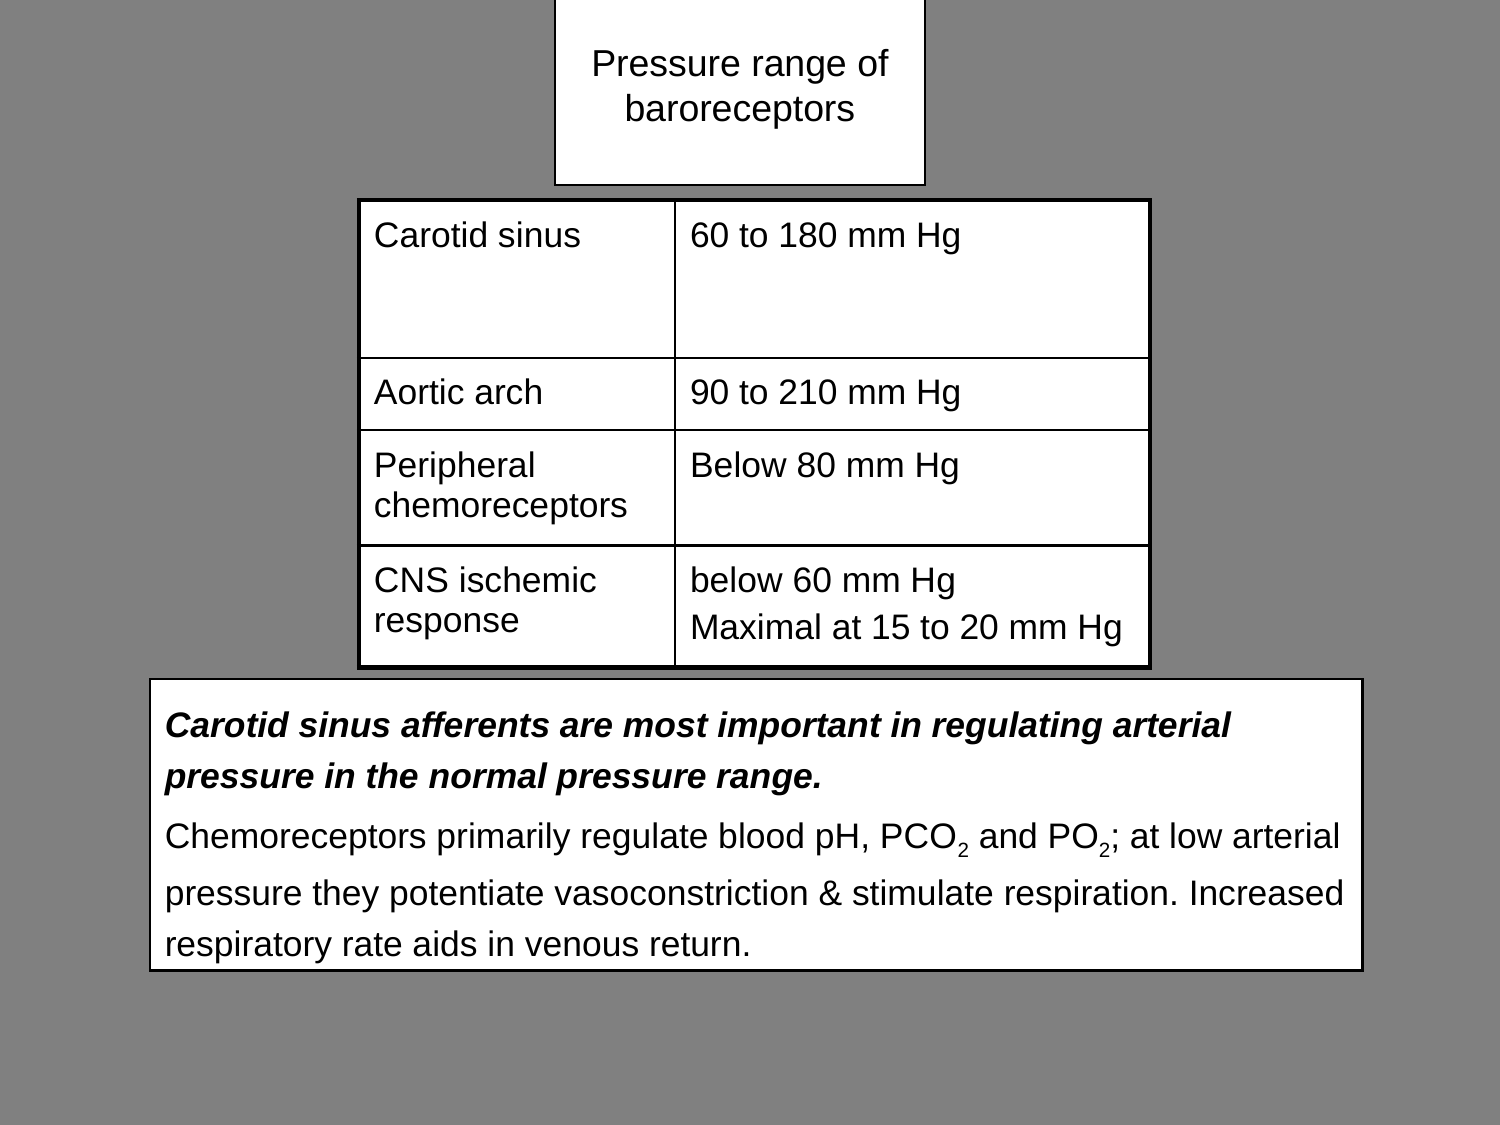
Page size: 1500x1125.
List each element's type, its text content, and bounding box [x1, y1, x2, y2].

text_box Carotid sinus afferents are most important in regulating arterial pressure in the normal pressure range. Chemoreceptors primarily regulate blood pH, PCO2 and PO2; at low arterial pressure they potentiate vasoconstriction & stimulate respiration. Increased respiratory rate aids in venous return. [149, 679, 1363, 971]
table_cell Aortic arch [361, 359, 674, 429]
table_cell CNS ischemic response [361, 547, 674, 665]
table_cell Below 80 mm Hg [676, 431, 1148, 544]
table_cell below 60 mm Hg Maximal at 15 to 20 mm Hg [676, 547, 1148, 665]
title Pressure range of baroreceptors [554, 0, 926, 186]
table_header 60 to 180 mm Hg [676, 202, 1148, 357]
table_cell 90 to 210 mm Hg [676, 359, 1148, 429]
table_cell Peripheral chemoreceptors [361, 431, 674, 544]
table_header Carotid sinus [361, 202, 674, 357]
